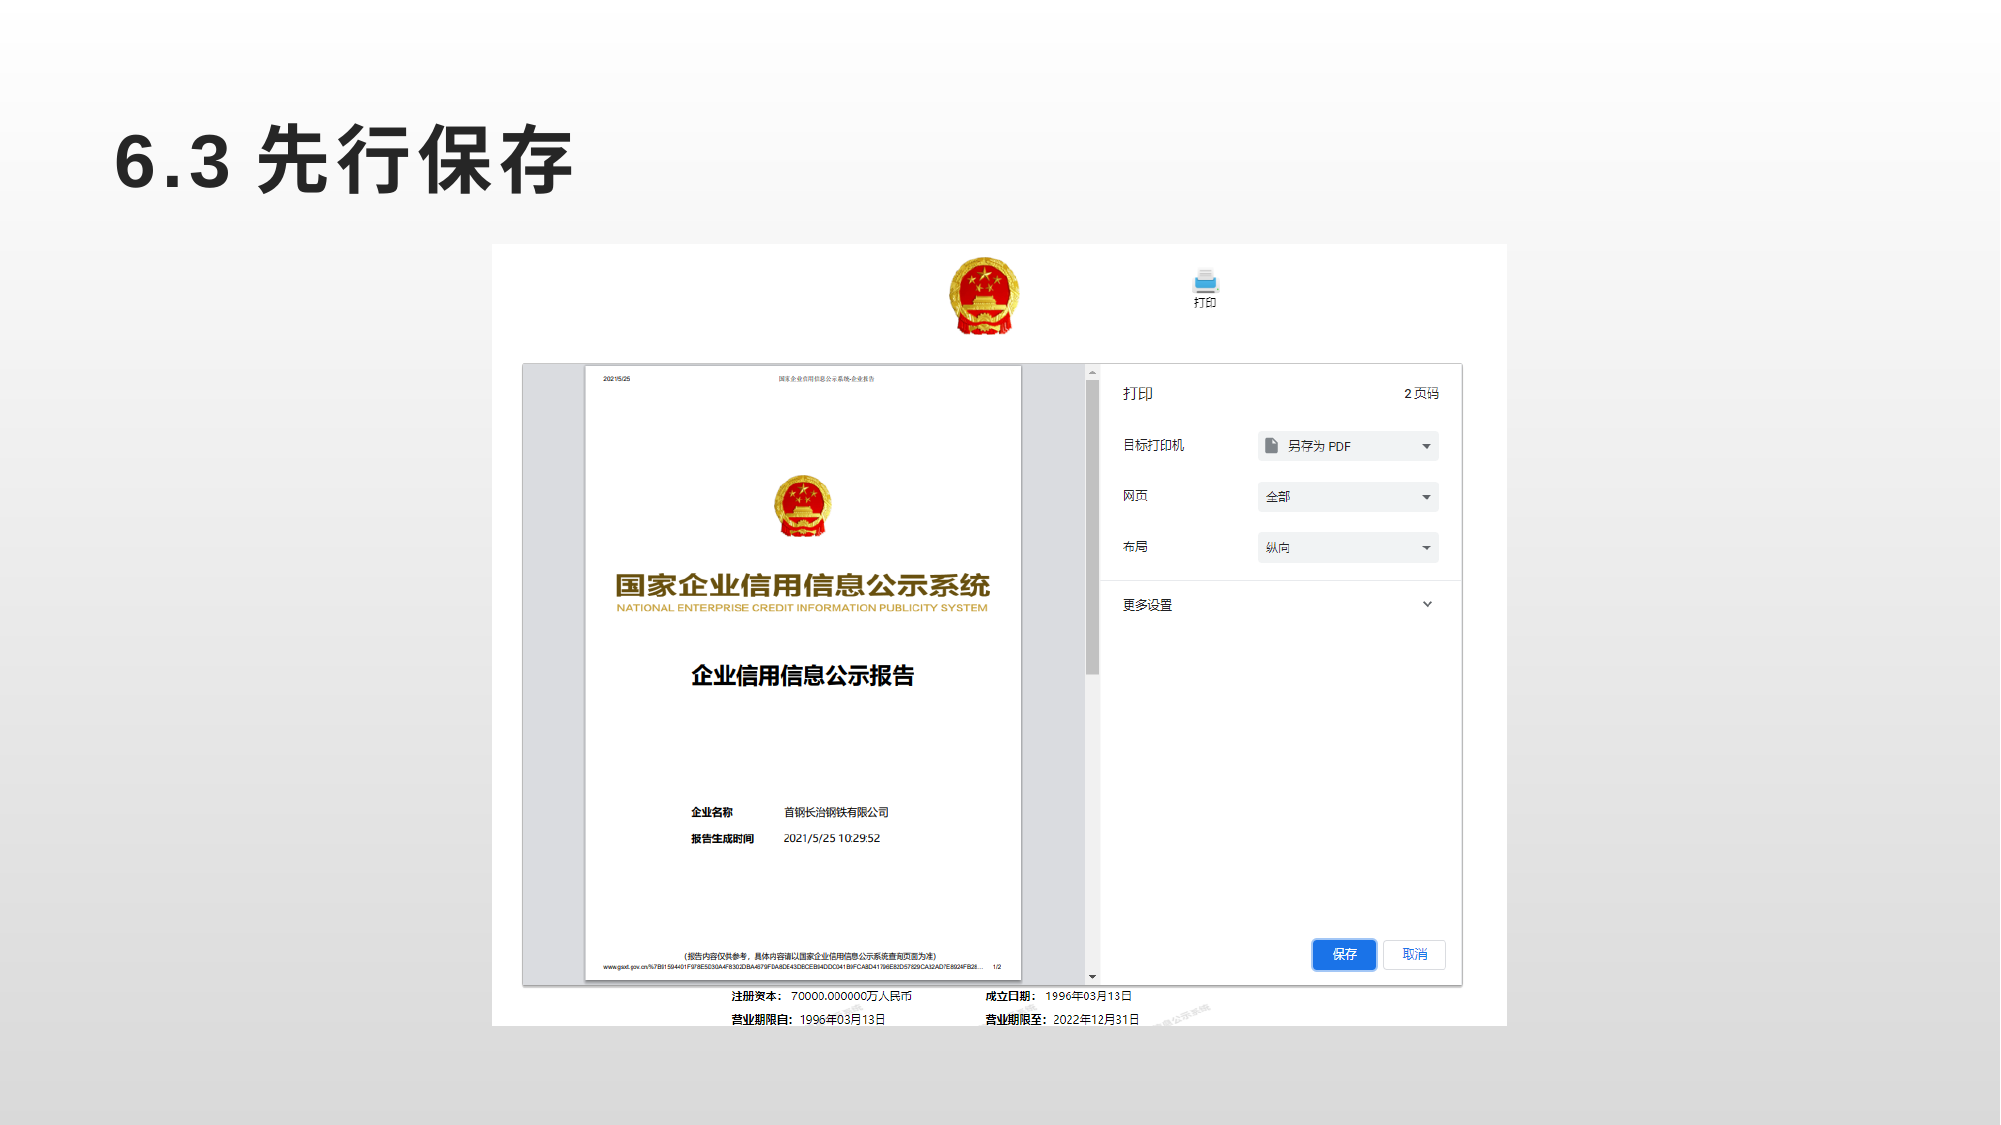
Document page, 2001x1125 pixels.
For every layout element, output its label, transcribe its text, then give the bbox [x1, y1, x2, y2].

title 6.3先行保存 [99, 99, 1900, 216]
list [492, 244, 1507, 1026]
